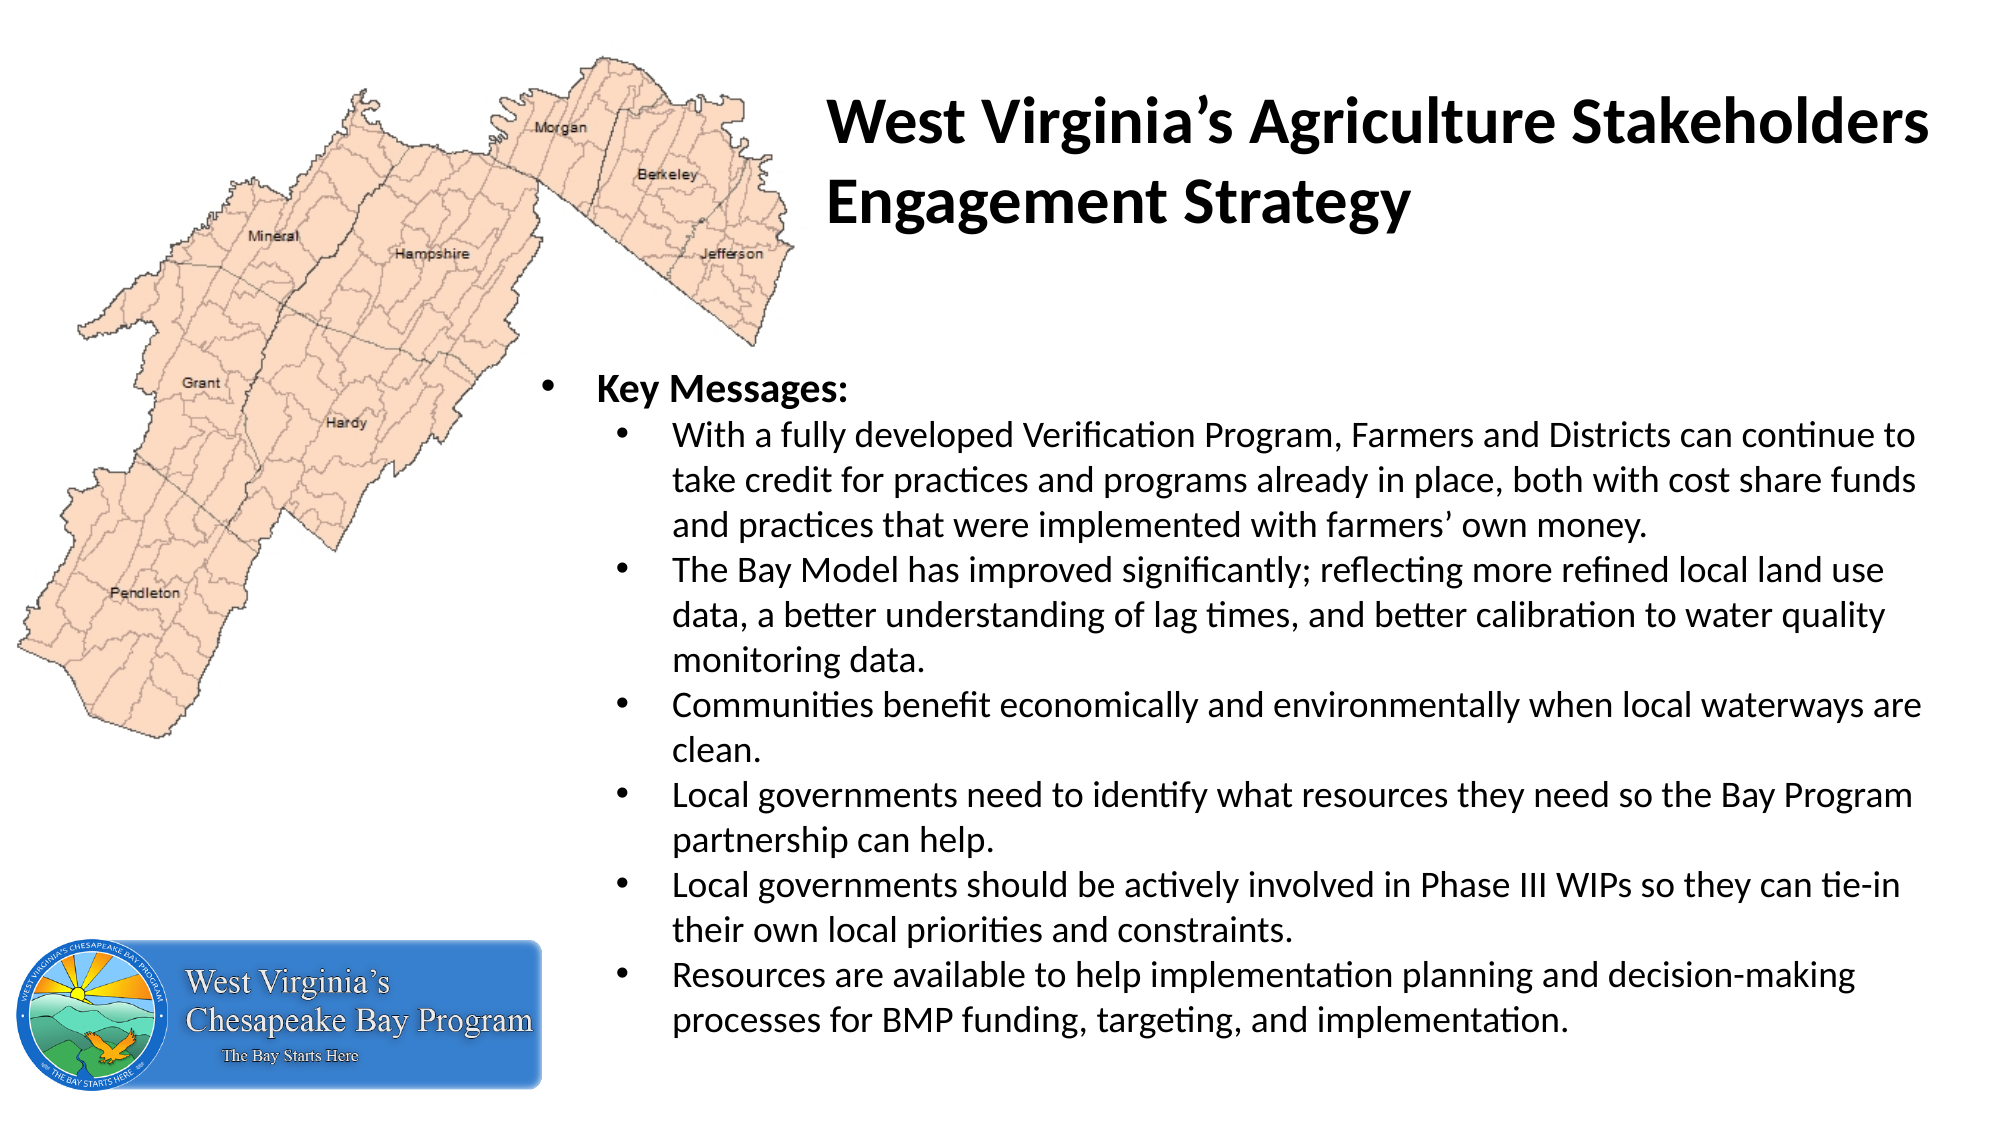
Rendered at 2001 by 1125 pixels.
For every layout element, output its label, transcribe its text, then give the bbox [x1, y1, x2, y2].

picture [0, 39, 819, 765]
text_box Key Messages: With a fully developed Verification Program, Farmers and Districts can continue to take credit for practices and programs already in place, both with cost share funds and practices that were implemented with farmers’ own money. The Bay Model has improved significantly; reflecting more refined local land use data, a better understanding of lag times, and better calibration to water quality monitoring data. Communities benefit economically and environmentally when local waterways are clean. Local governments need to identify what resources they need so the Bay Program partnership can help. Local governments should be actively involved in Phase III WIPs so they can tie-in their own local priorities and constraints. Resources are available to help implementation planning and decision-making processes for BMP funding, targeting, and implementation. [526, 353, 1965, 1125]
picture [9, 938, 547, 1092]
text_box West Virginia’s Agriculture Stakeholders Engagement Strategy [819, 69, 1953, 244]
